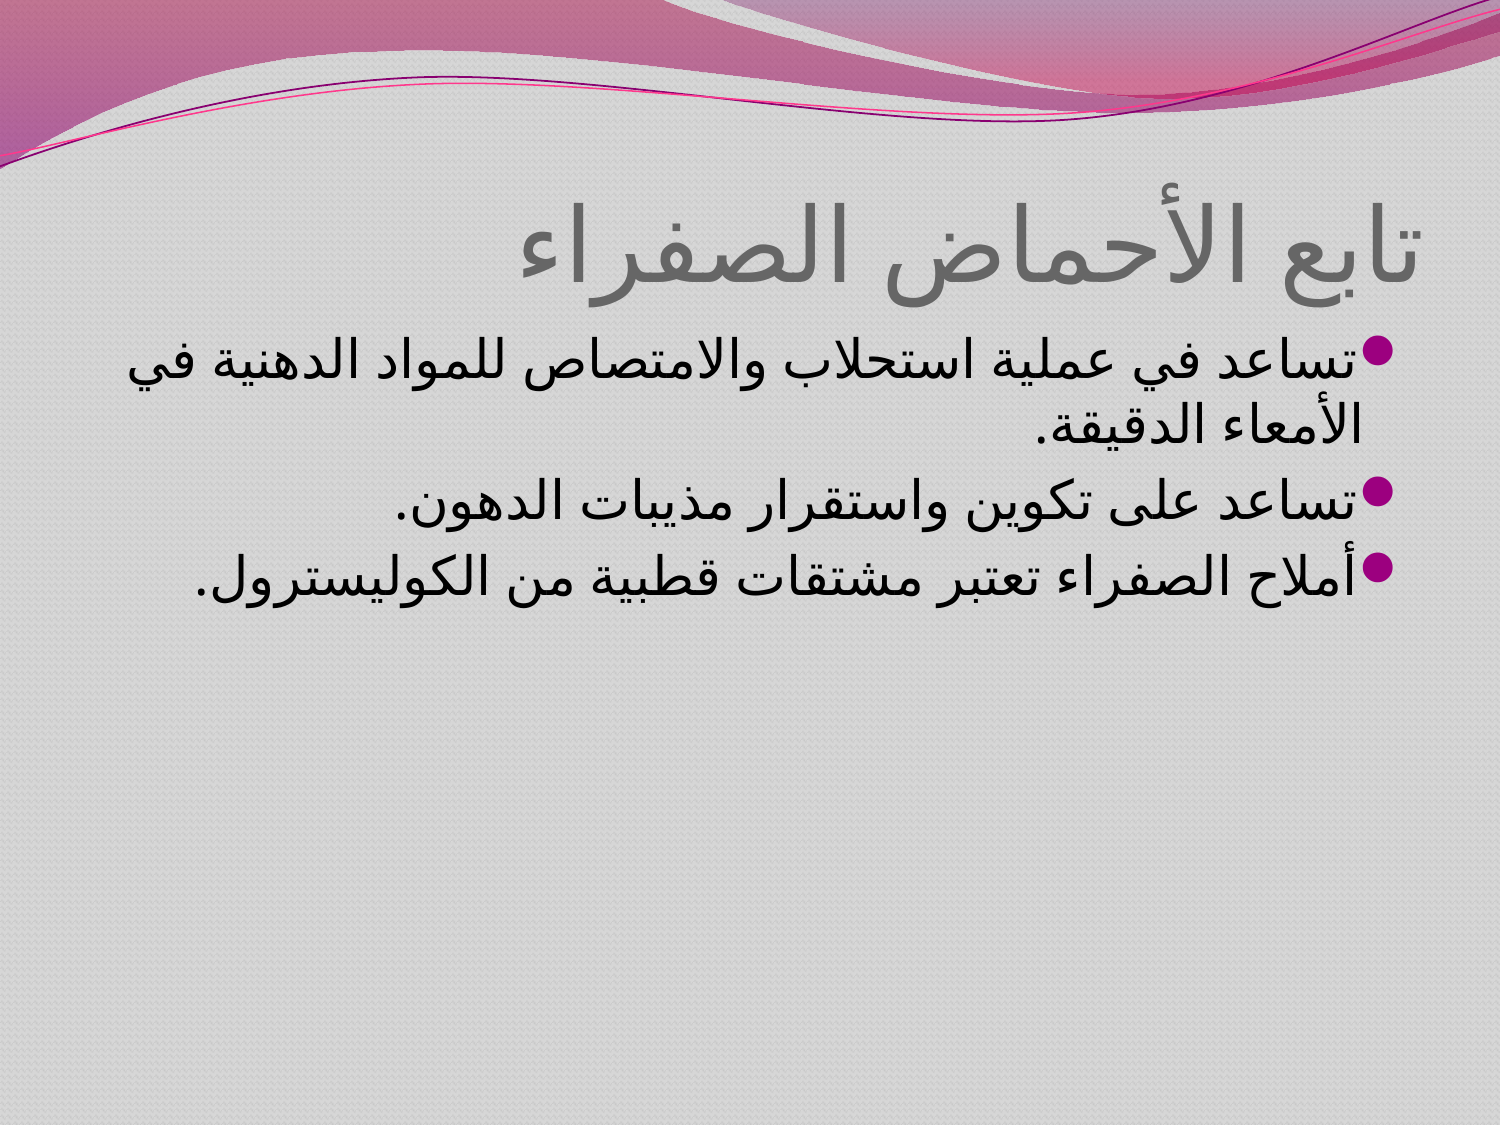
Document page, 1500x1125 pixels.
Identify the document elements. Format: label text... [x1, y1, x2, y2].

list تساعد في عملية استحلاب والامتصاص للمواد الدهنية في الأمعاء الدقيقة. تساعد على تكوين واستقرار مذيبات الدهون. أملاح الصفراء تعتبر مشتقات قطبية من الكوليسترول. [75, 317, 1425, 1038]
title تابع الأحماض الصفراء [75, 115, 1425, 303]
